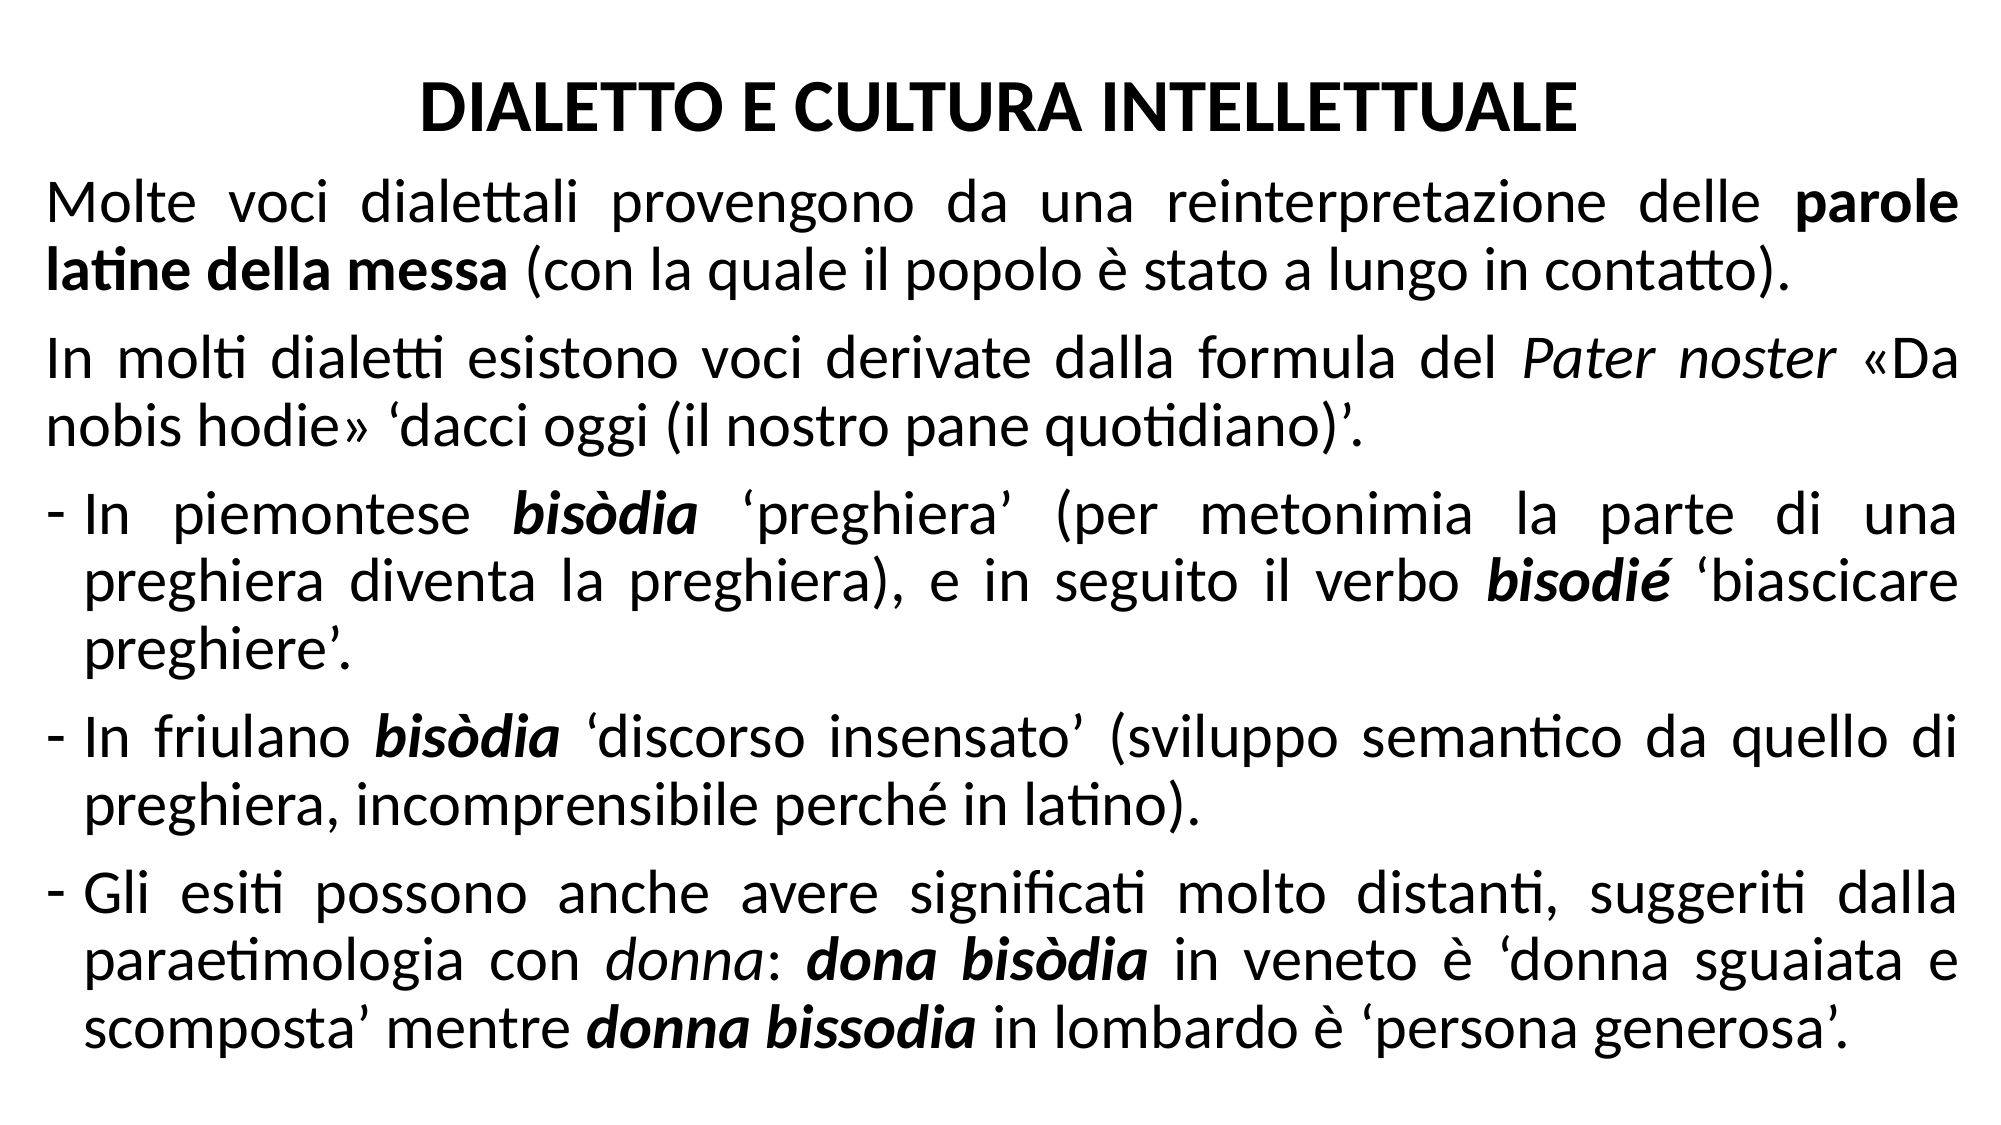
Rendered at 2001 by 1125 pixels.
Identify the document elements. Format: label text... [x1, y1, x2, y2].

text_box Molte voci dialettali provengono da una reinterpretazione delle parole latine della messa (con la quale il popolo è stato a lungo in contatto). In molti dialetti esistono voci derivate dalla formula del Pater noster «Da nobis hodie» ‘dacci oggi (il nostro pane quotidiano)’. In piemontese bisòdia ‘preghiera’ (per metonimia la parte di una preghiera diventa la preghiera), e in seguito il verbo bisodié ‘biascicare preghiere’. In friulano bisòdia ‘discorso insensato’ (sviluppo semantico da quello di preghiera, incomprensibile perché in latino). Gli esiti possono anche avere significati molto distanti, suggeriti dalla paraetimologia con donna: dona bisòdia in veneto è ‘donna sguaiata e scomposta’ mentre donna bissodia in lombardo è ‘persona generosa’. [30, 161, 1976, 1100]
title DIALETTO E CULTURA INTELLETTUALE [137, 25, 1863, 161]
